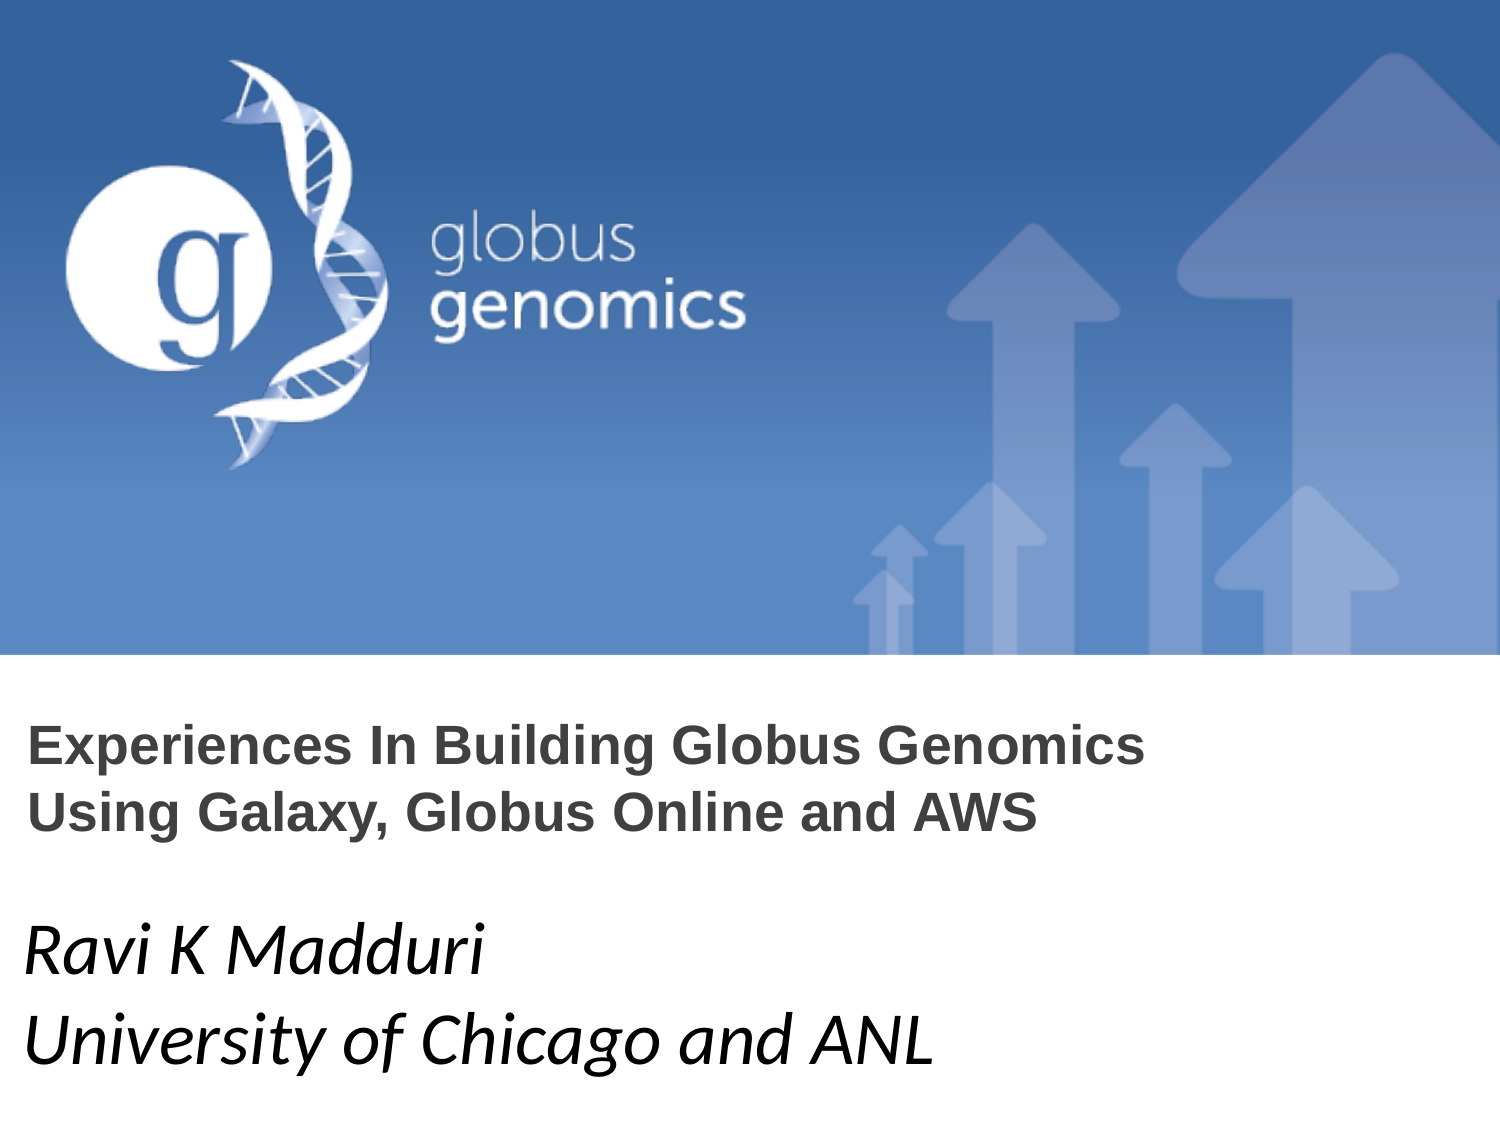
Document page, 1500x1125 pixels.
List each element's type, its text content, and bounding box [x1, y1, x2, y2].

text_box Ravi K Madduri University of Chicago and ANL [7, 891, 1170, 1125]
picture [0, 0, 1500, 655]
title Experiences In Building Globus Genomics Using Galaxy, Globus Online and AWS [12, 672, 1176, 879]
